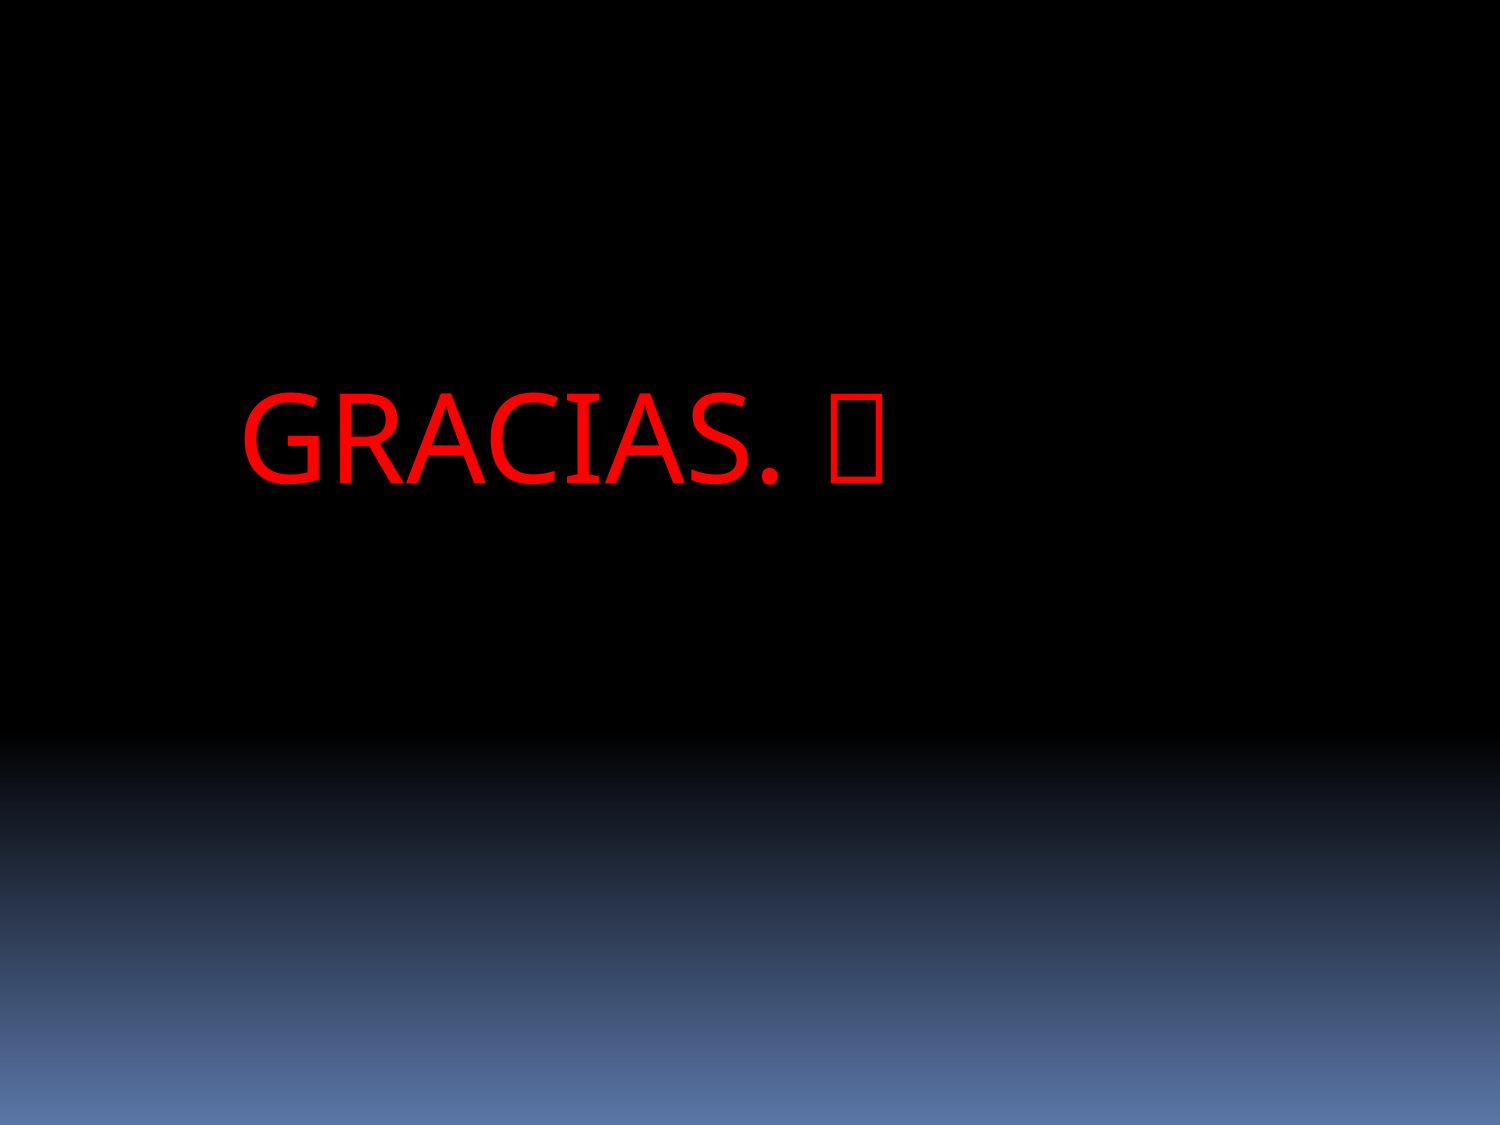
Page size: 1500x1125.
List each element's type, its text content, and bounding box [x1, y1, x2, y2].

text_box GRACIAS.  [222, 351, 1219, 517]
